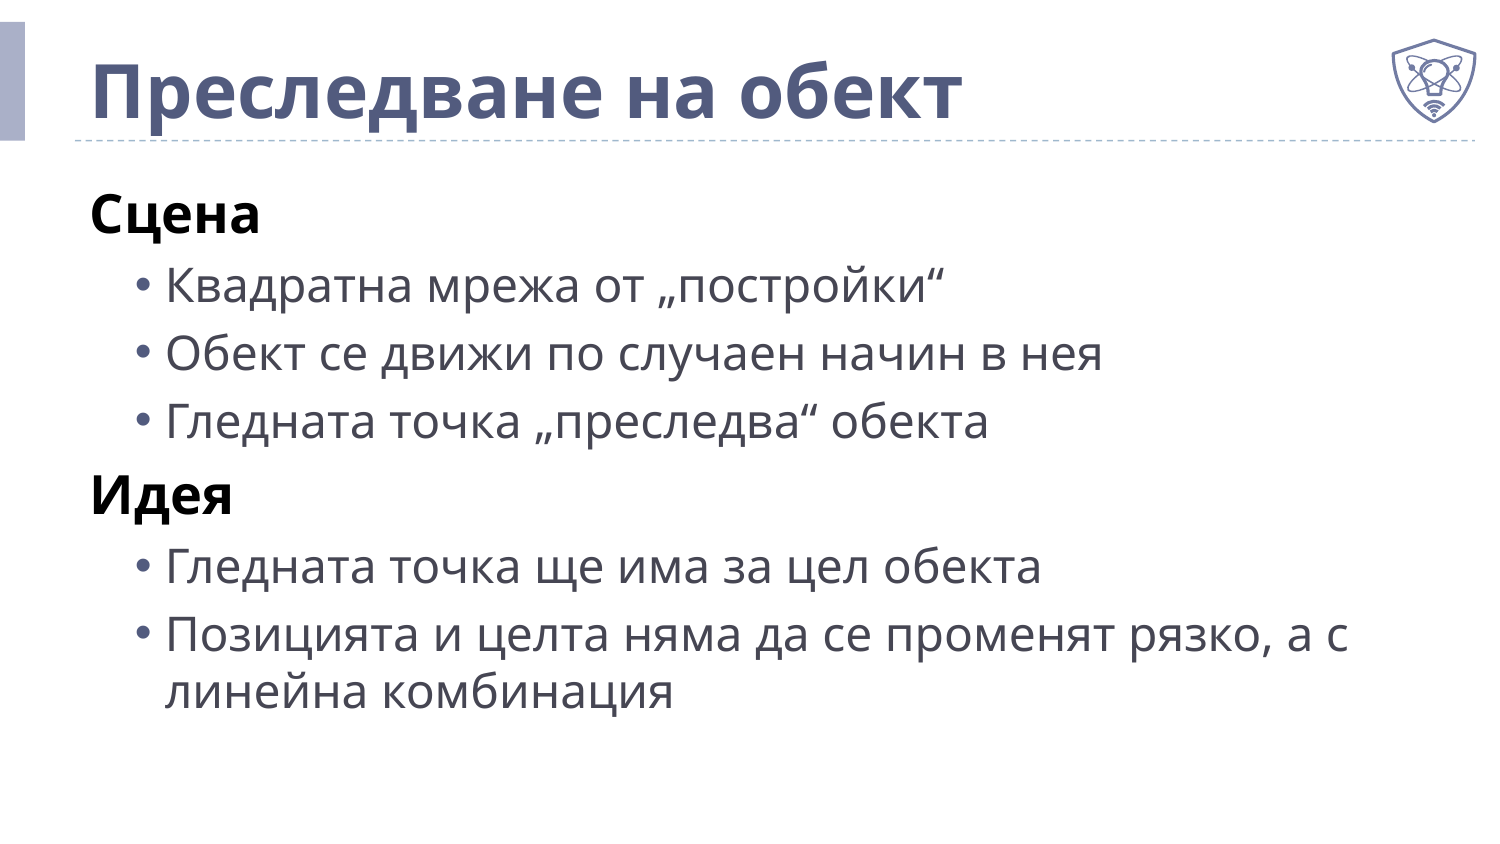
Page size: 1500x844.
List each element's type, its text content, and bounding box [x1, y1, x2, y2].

list Сцена Квадратна мрежа от „постройки“ Обект се движи по случаен начин в нея Гледната точка „преследва“ обекта Идея Гледната точка ще има за цел обекта Позицията и целта няма да се променят рязко, а с линейна комбинация [75, 171, 1475, 835]
title Преследване на обект [75, 18, 1475, 141]
